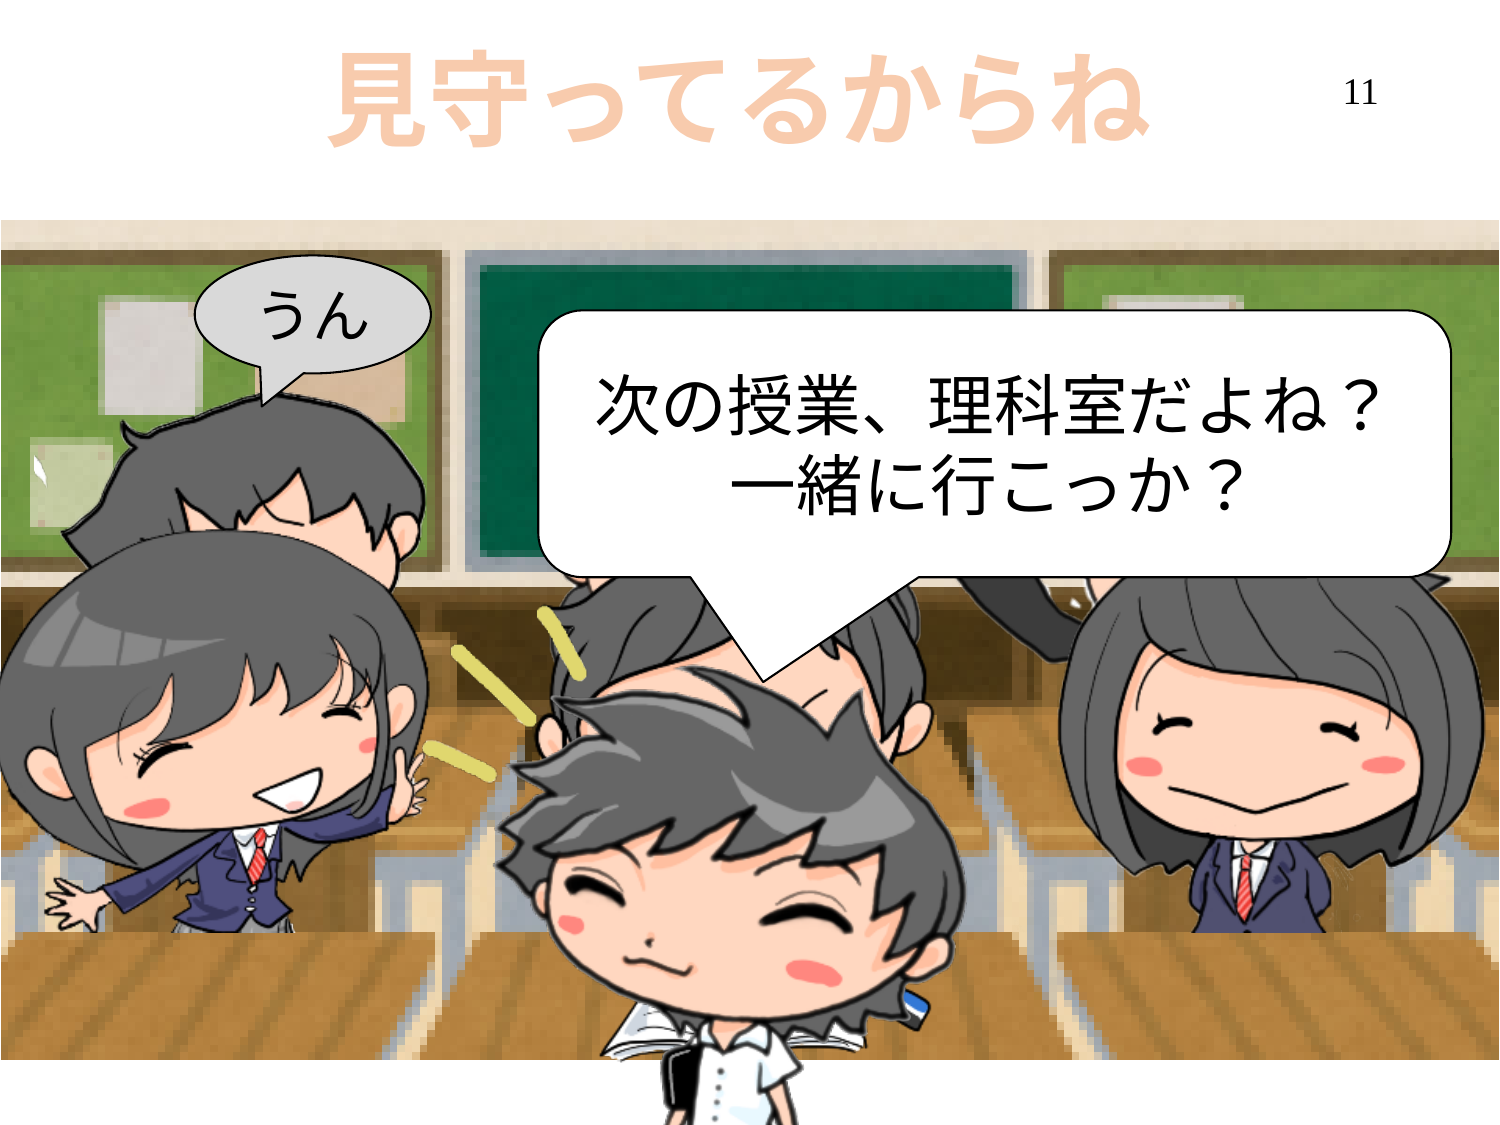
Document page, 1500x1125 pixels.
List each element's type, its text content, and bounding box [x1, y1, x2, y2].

slide_number 11 [1185, 59, 1394, 120]
text_box 見守ってるからね [310, 27, 1185, 167]
picture [0, 220, 1500, 1125]
